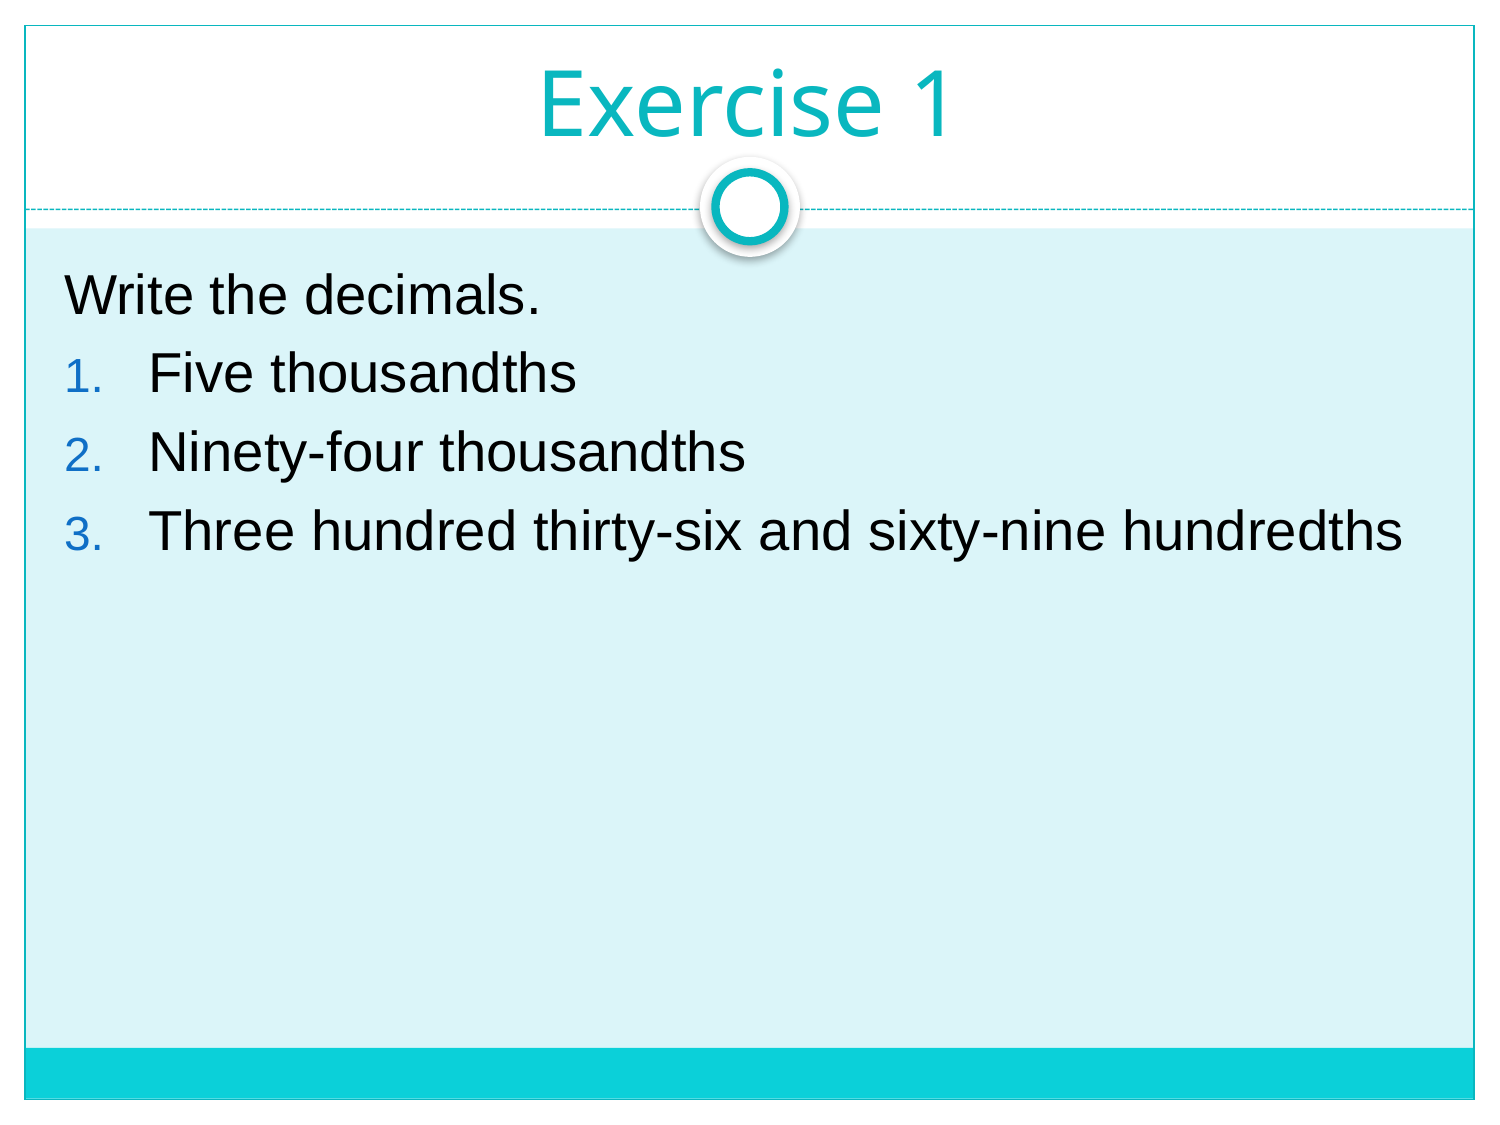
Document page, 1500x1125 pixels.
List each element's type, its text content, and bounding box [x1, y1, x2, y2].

title Exercise 1 [49, 37, 1450, 162]
list Write the decimals. Five thousandths Ninety-four thousandths Three hundred thirty-six and sixty-nine hundredths [49, 250, 1445, 1001]
